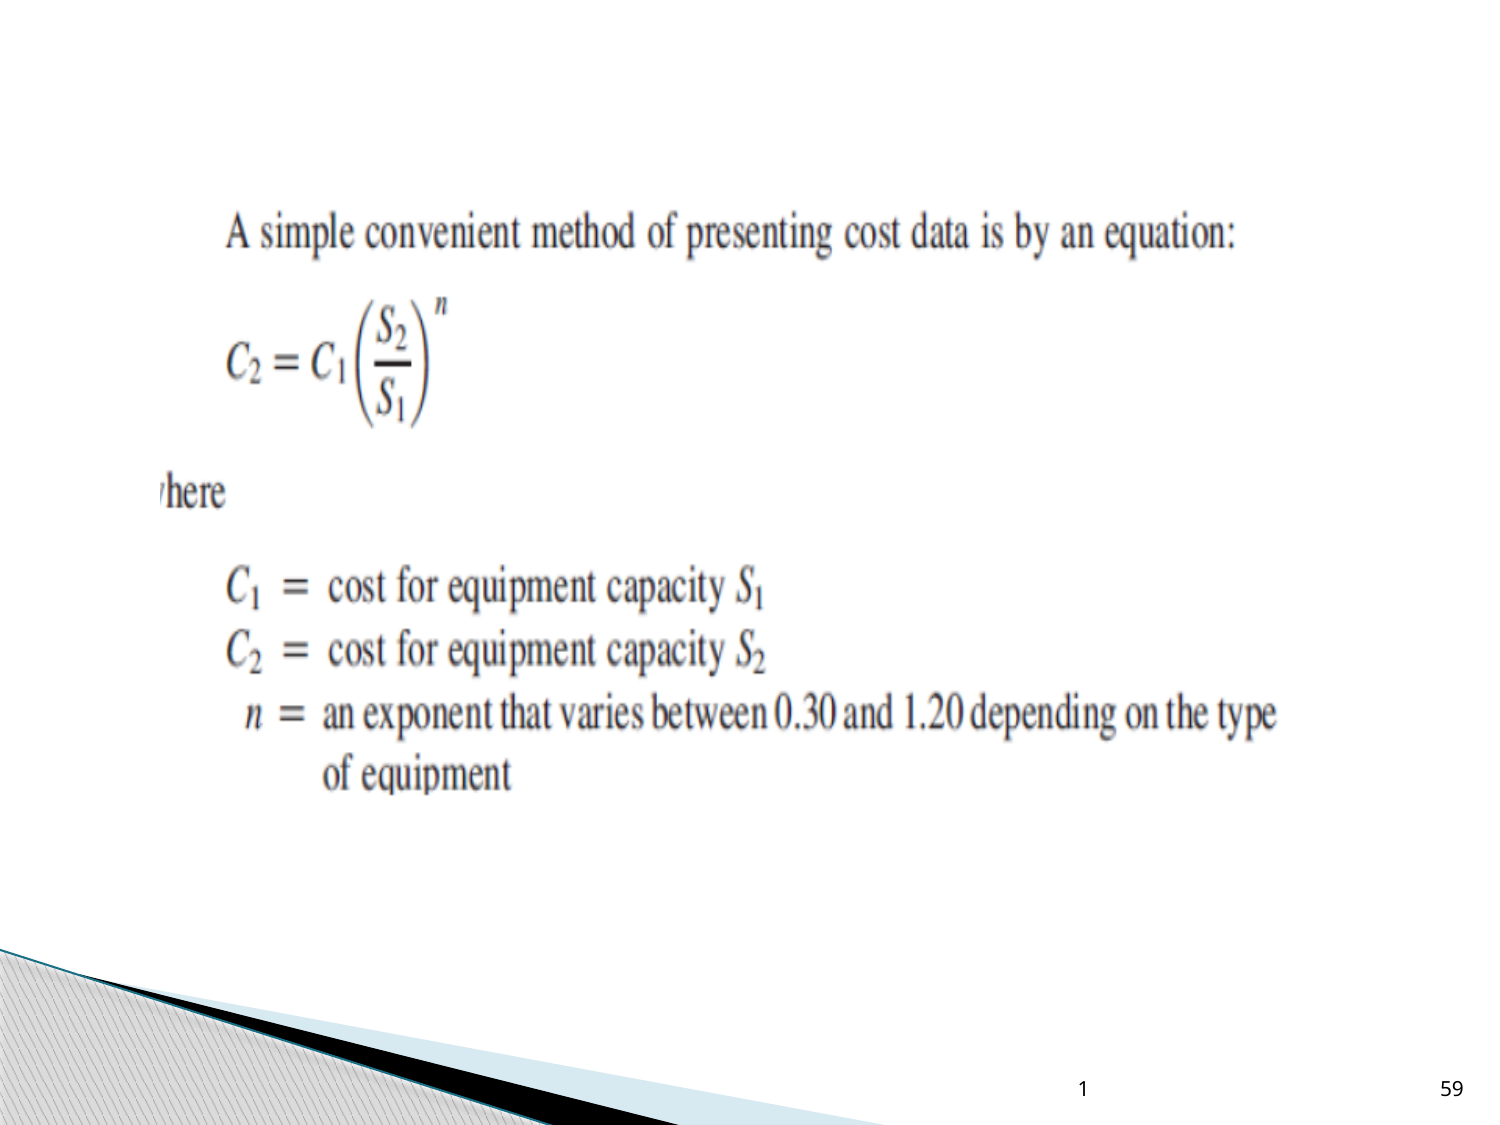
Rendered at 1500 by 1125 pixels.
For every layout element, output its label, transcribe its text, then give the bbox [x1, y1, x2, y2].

footer 1 [718, 1051, 1105, 1112]
slide_number 59 [1418, 1051, 1479, 1112]
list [159, 174, 1340, 818]
